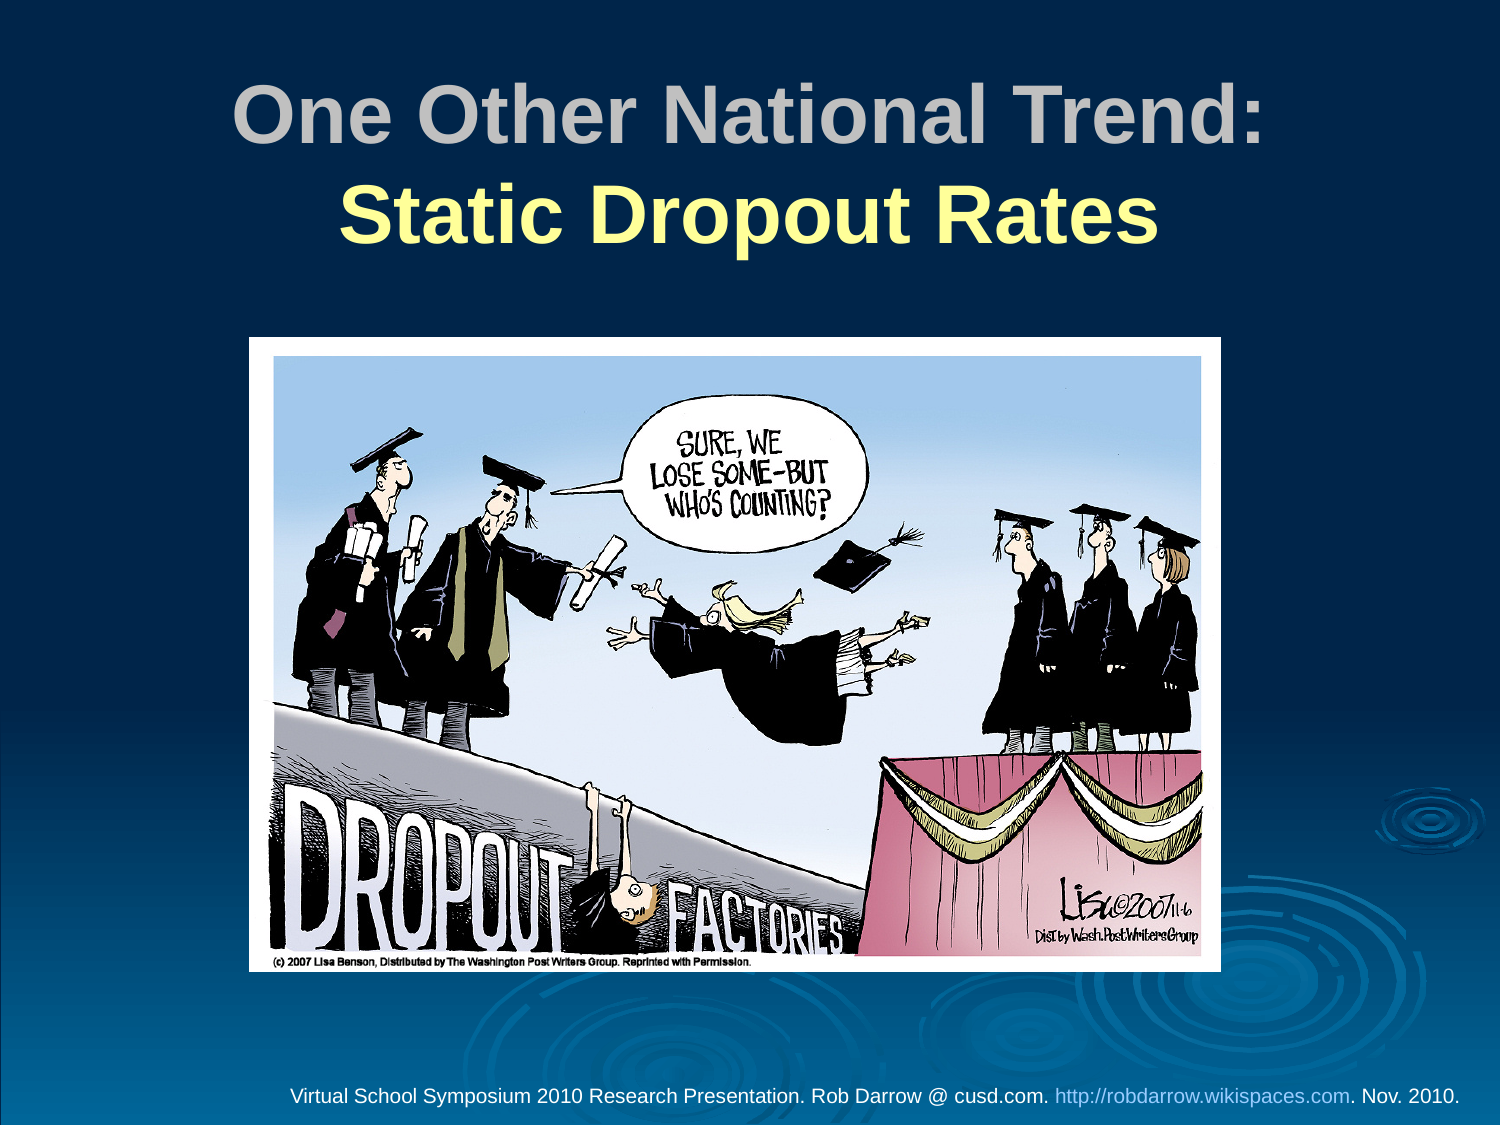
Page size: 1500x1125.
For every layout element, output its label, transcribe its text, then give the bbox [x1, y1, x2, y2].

title One Other National Trend: Static Dropout Rates [74, 45, 1426, 276]
picture [249, 337, 1221, 973]
